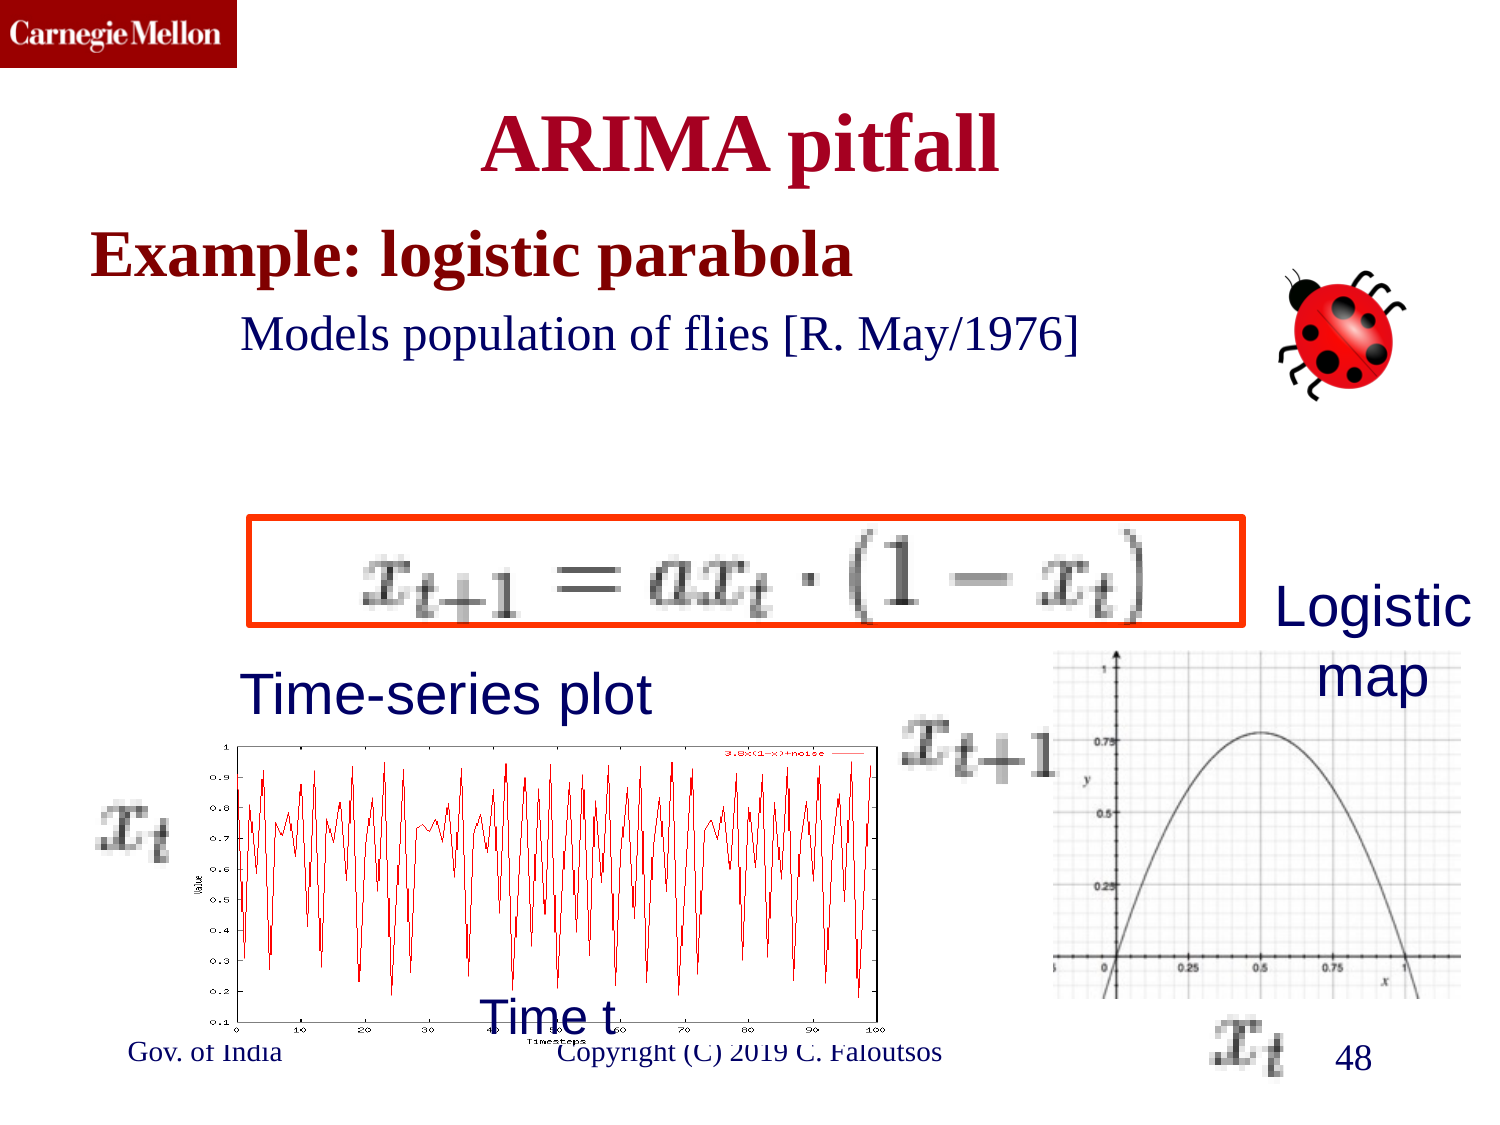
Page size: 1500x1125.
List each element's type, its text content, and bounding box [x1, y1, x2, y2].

footer Copyright (C) 2019 C. Faloutsos [512, 1024, 988, 1101]
slide_number Gov. of India [112, 1024, 426, 1101]
picture [358, 517, 1143, 626]
text_box Time-series plot [224, 648, 668, 734]
text_box Logistic map [1232, 560, 1500, 716]
picture [0, 0, 237, 68]
picture [183, 650, 1461, 1085]
slide_number 48 [1074, 1024, 1388, 1101]
title ARIMA pitfall [112, 76, 1370, 201]
picture [1278, 268, 1407, 403]
picture [76, 761, 170, 871]
text_box [1140, 515, 1245, 627]
text_box [247, 515, 360, 627]
list Example: logistic parabola Models population of flies [R. May/1976] [74, 202, 1426, 1043]
